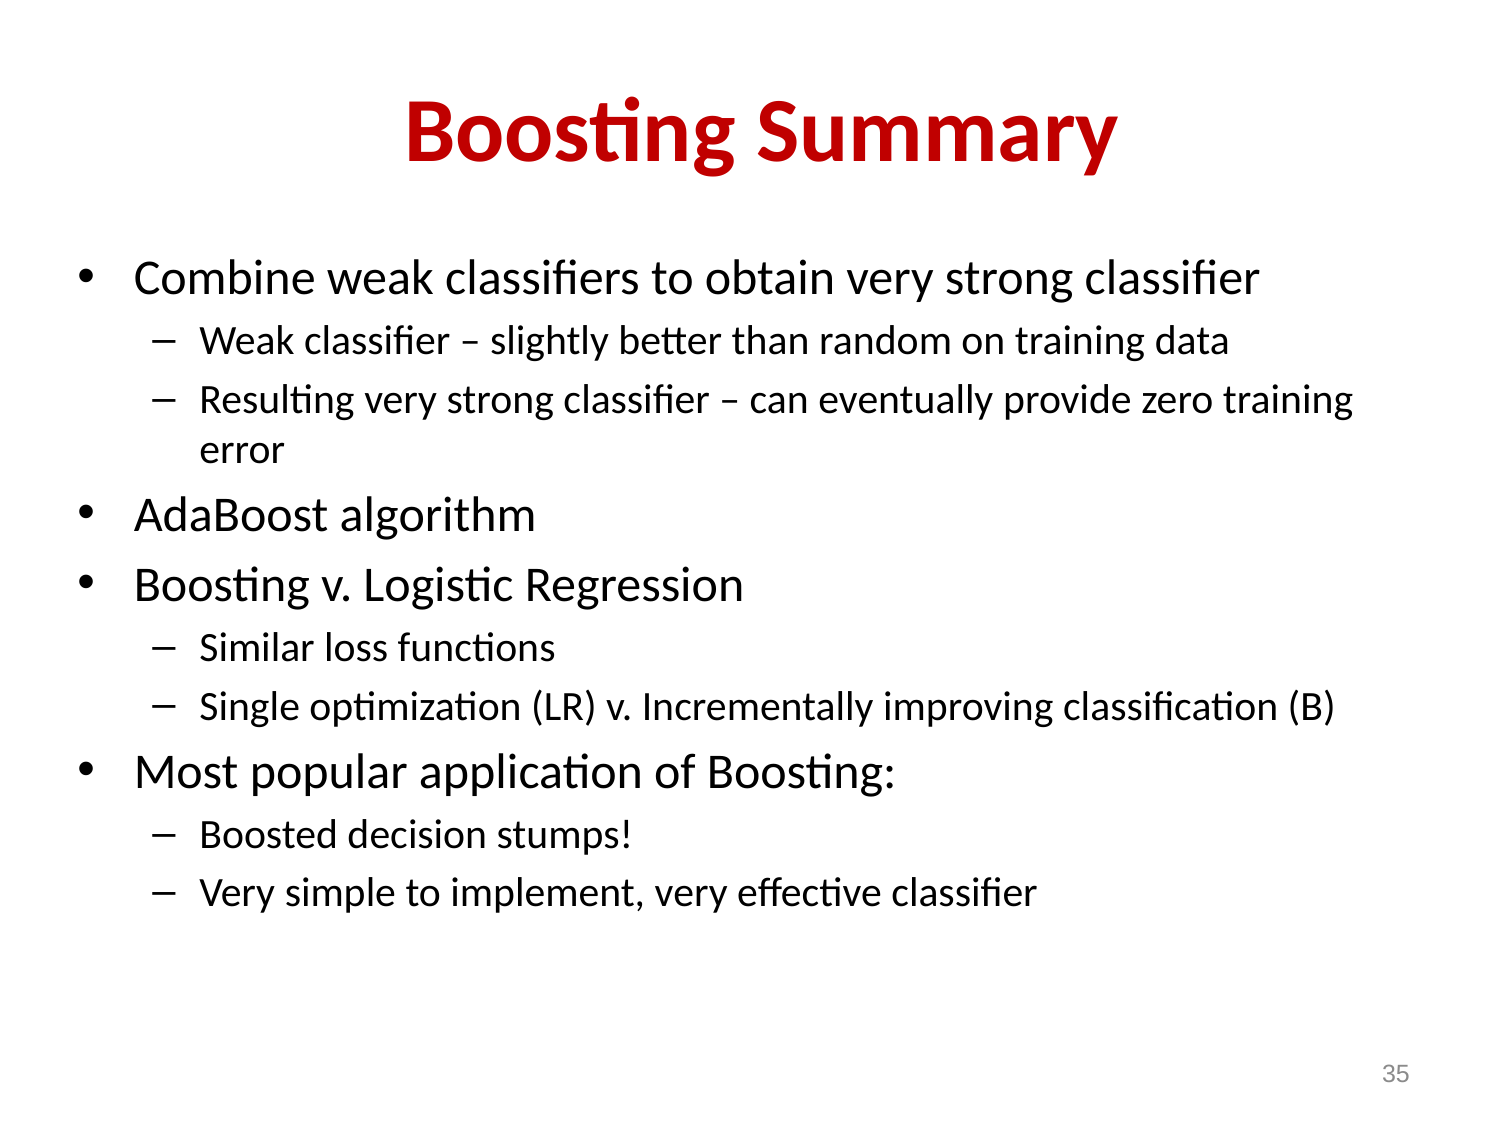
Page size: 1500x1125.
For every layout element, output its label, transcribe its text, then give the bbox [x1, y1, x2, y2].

slide_number 35 [1074, 1042, 1425, 1103]
title Boosting Summary [0, 12, 1500, 238]
list Combine weak classifiers to obtain very strong classifier Weak classifier – slightly better than random on training data Resulting very strong classifier – can eventually provide zero training error AdaBoost algorithm Boosting v. Logistic Regression Similar loss functions Single optimization (LR) v. Incrementally improving classification (B) Most popular application of Boosting: Boosted decision stumps! Very simple to implement, very effective classifier [62, 237, 1450, 1100]
